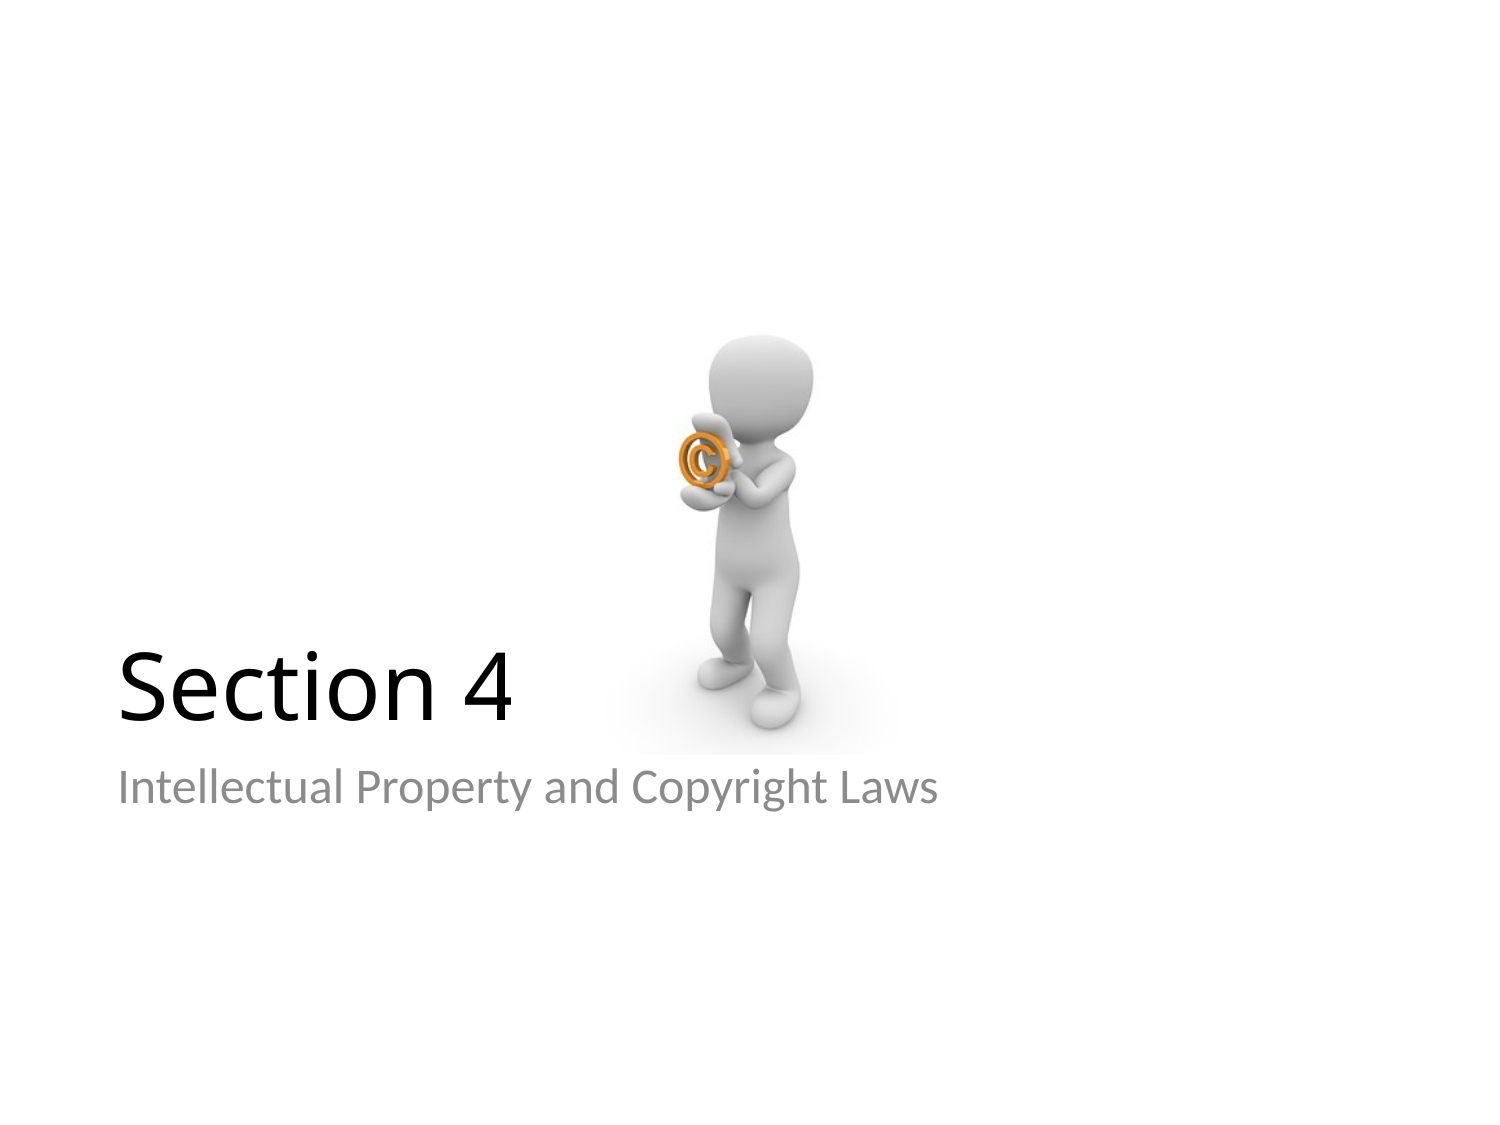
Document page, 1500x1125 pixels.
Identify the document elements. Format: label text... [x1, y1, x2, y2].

title Section 4: [102, 280, 1397, 749]
picture [511, 315, 951, 755]
list Intellectual Property and Copyright Laws [102, 752, 1397, 1000]
